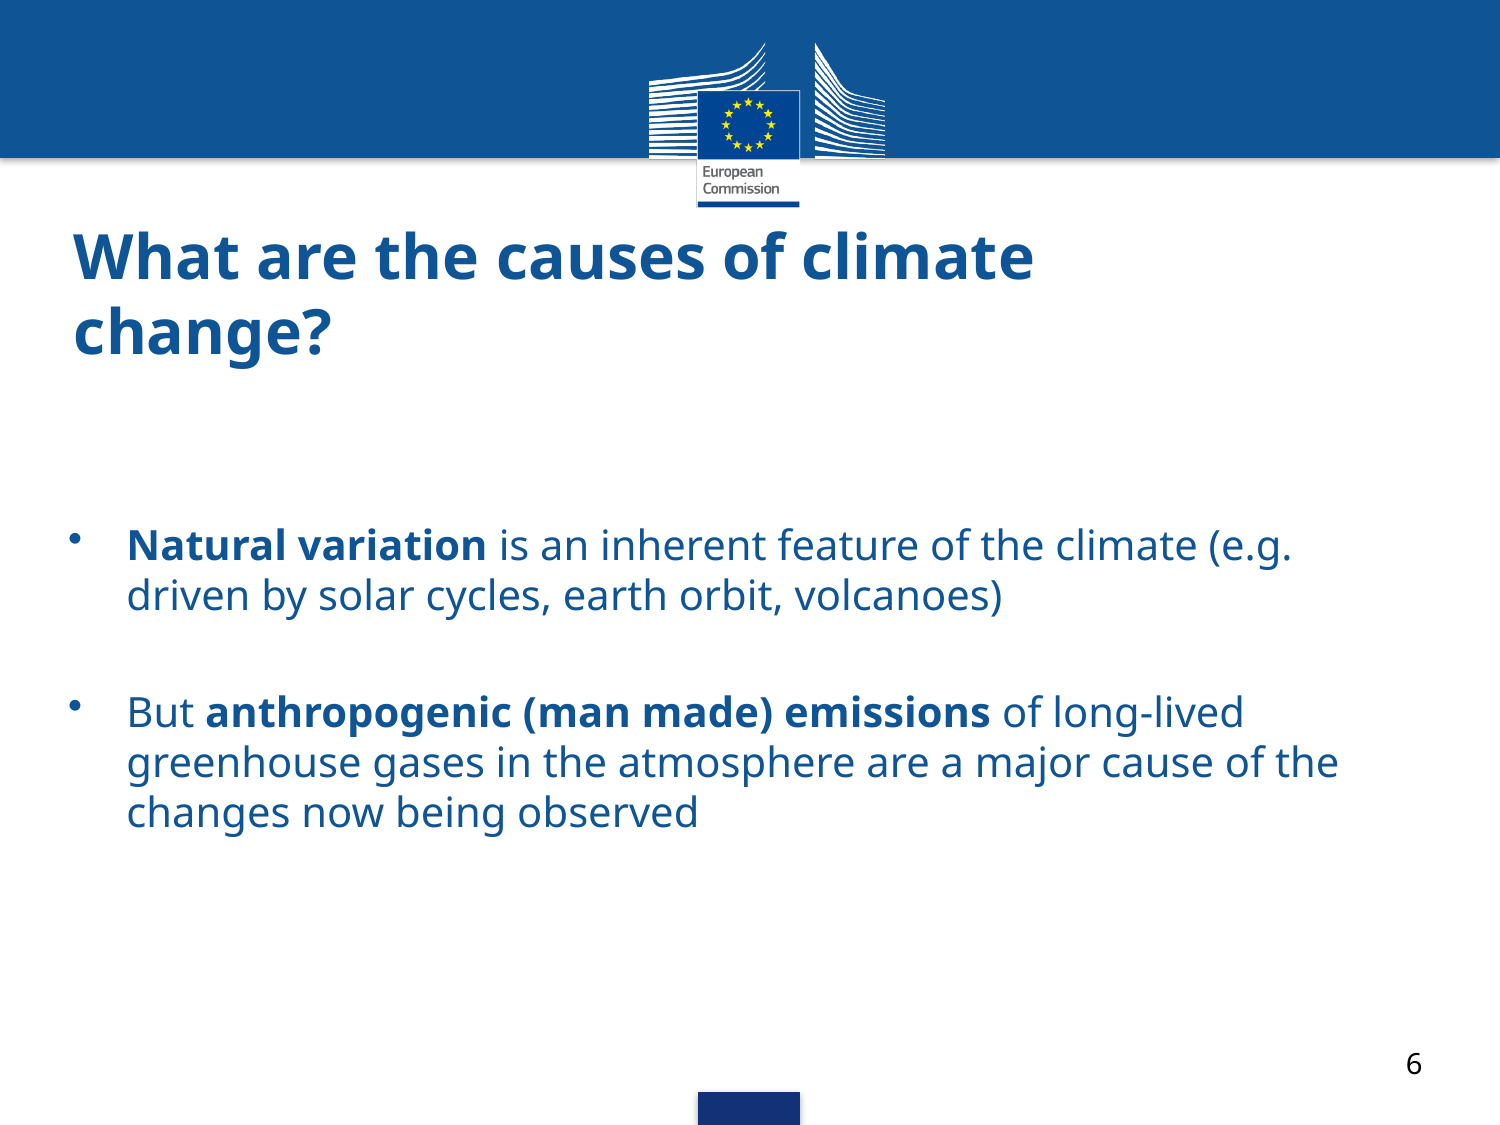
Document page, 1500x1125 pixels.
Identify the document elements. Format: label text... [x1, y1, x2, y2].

slide_number 6 [1324, 1037, 1438, 1078]
list Natural variation is an inherent feature of the climate (e.g. driven by solar cycles, earth orbit, volcanoes) But anthropogenic (man made) emissions of long-lived greenhouse gases in the atmosphere are a major cause of the changes now being observed [52, 510, 1377, 1125]
picture [649, 42, 885, 190]
title What are the causes of climate change? [0, 190, 1500, 394]
